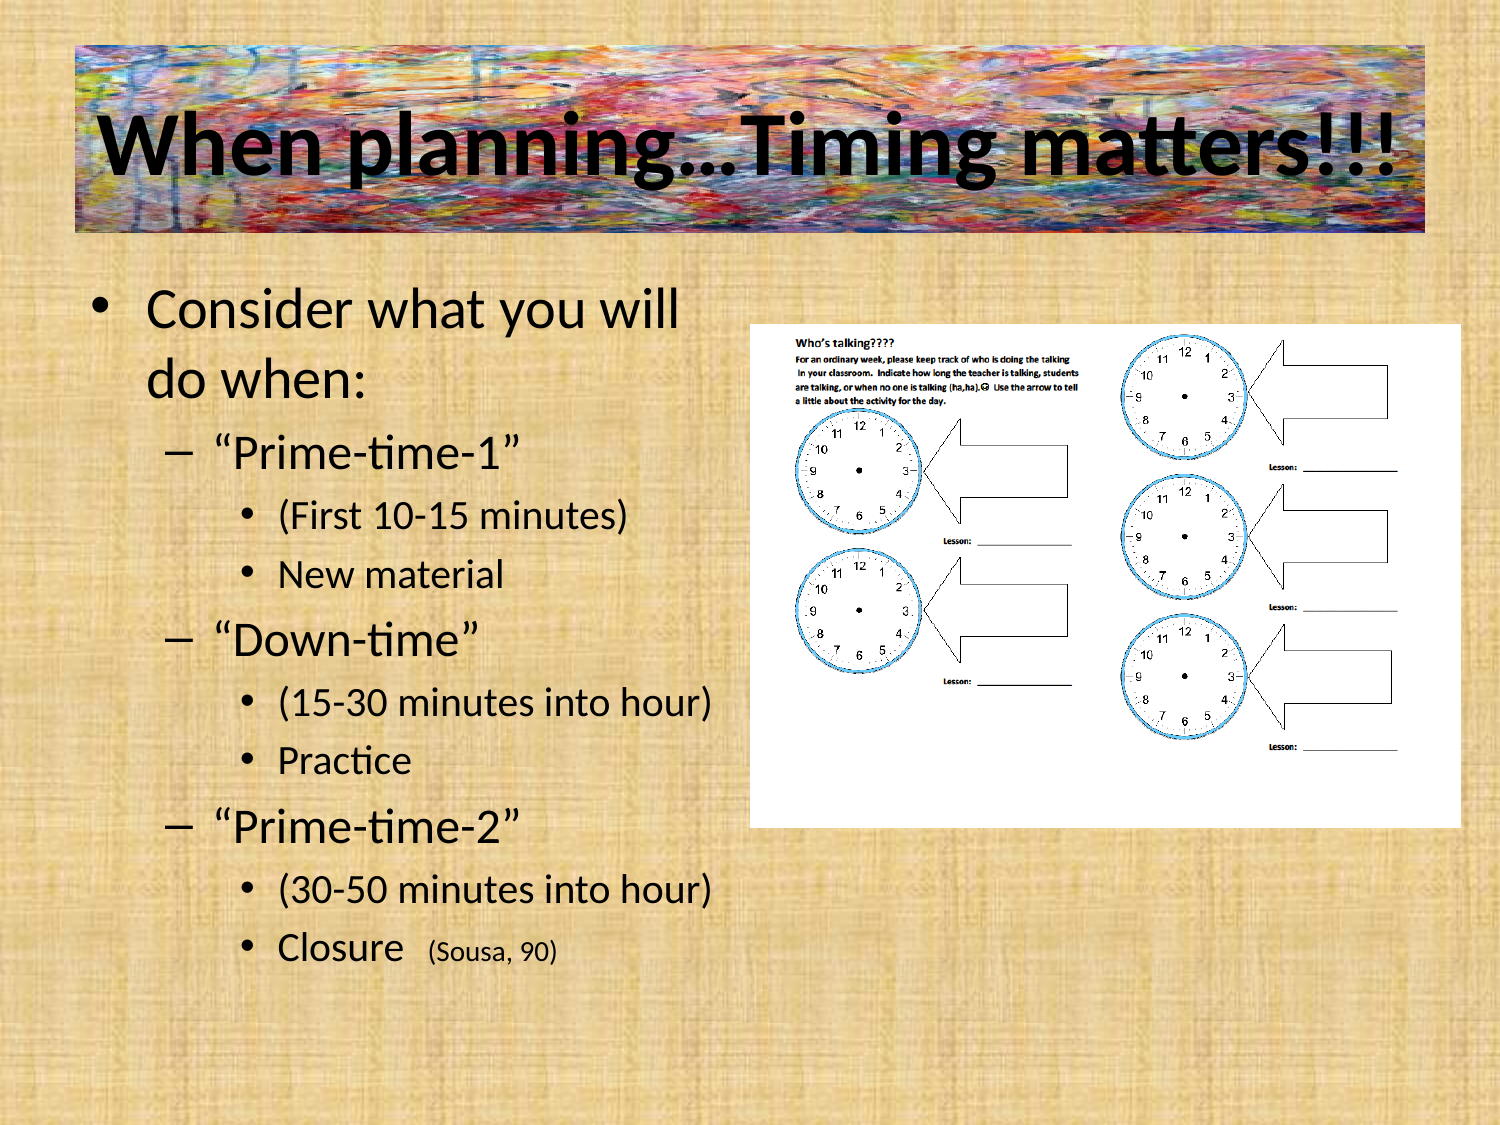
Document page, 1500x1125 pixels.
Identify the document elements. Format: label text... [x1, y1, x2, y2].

list Consider what you will do when: “Prime-time-1” (First 10-15 minutes) New material “Down-time” (15-30 minutes into hour) Practice “Prime-time-2” (30-50 minutes into hour) Closure (Sousa, 90) [75, 262, 738, 1005]
picture [0, 0, 1500, 1125]
title When planning…Timing matters!!! [75, 45, 1425, 233]
